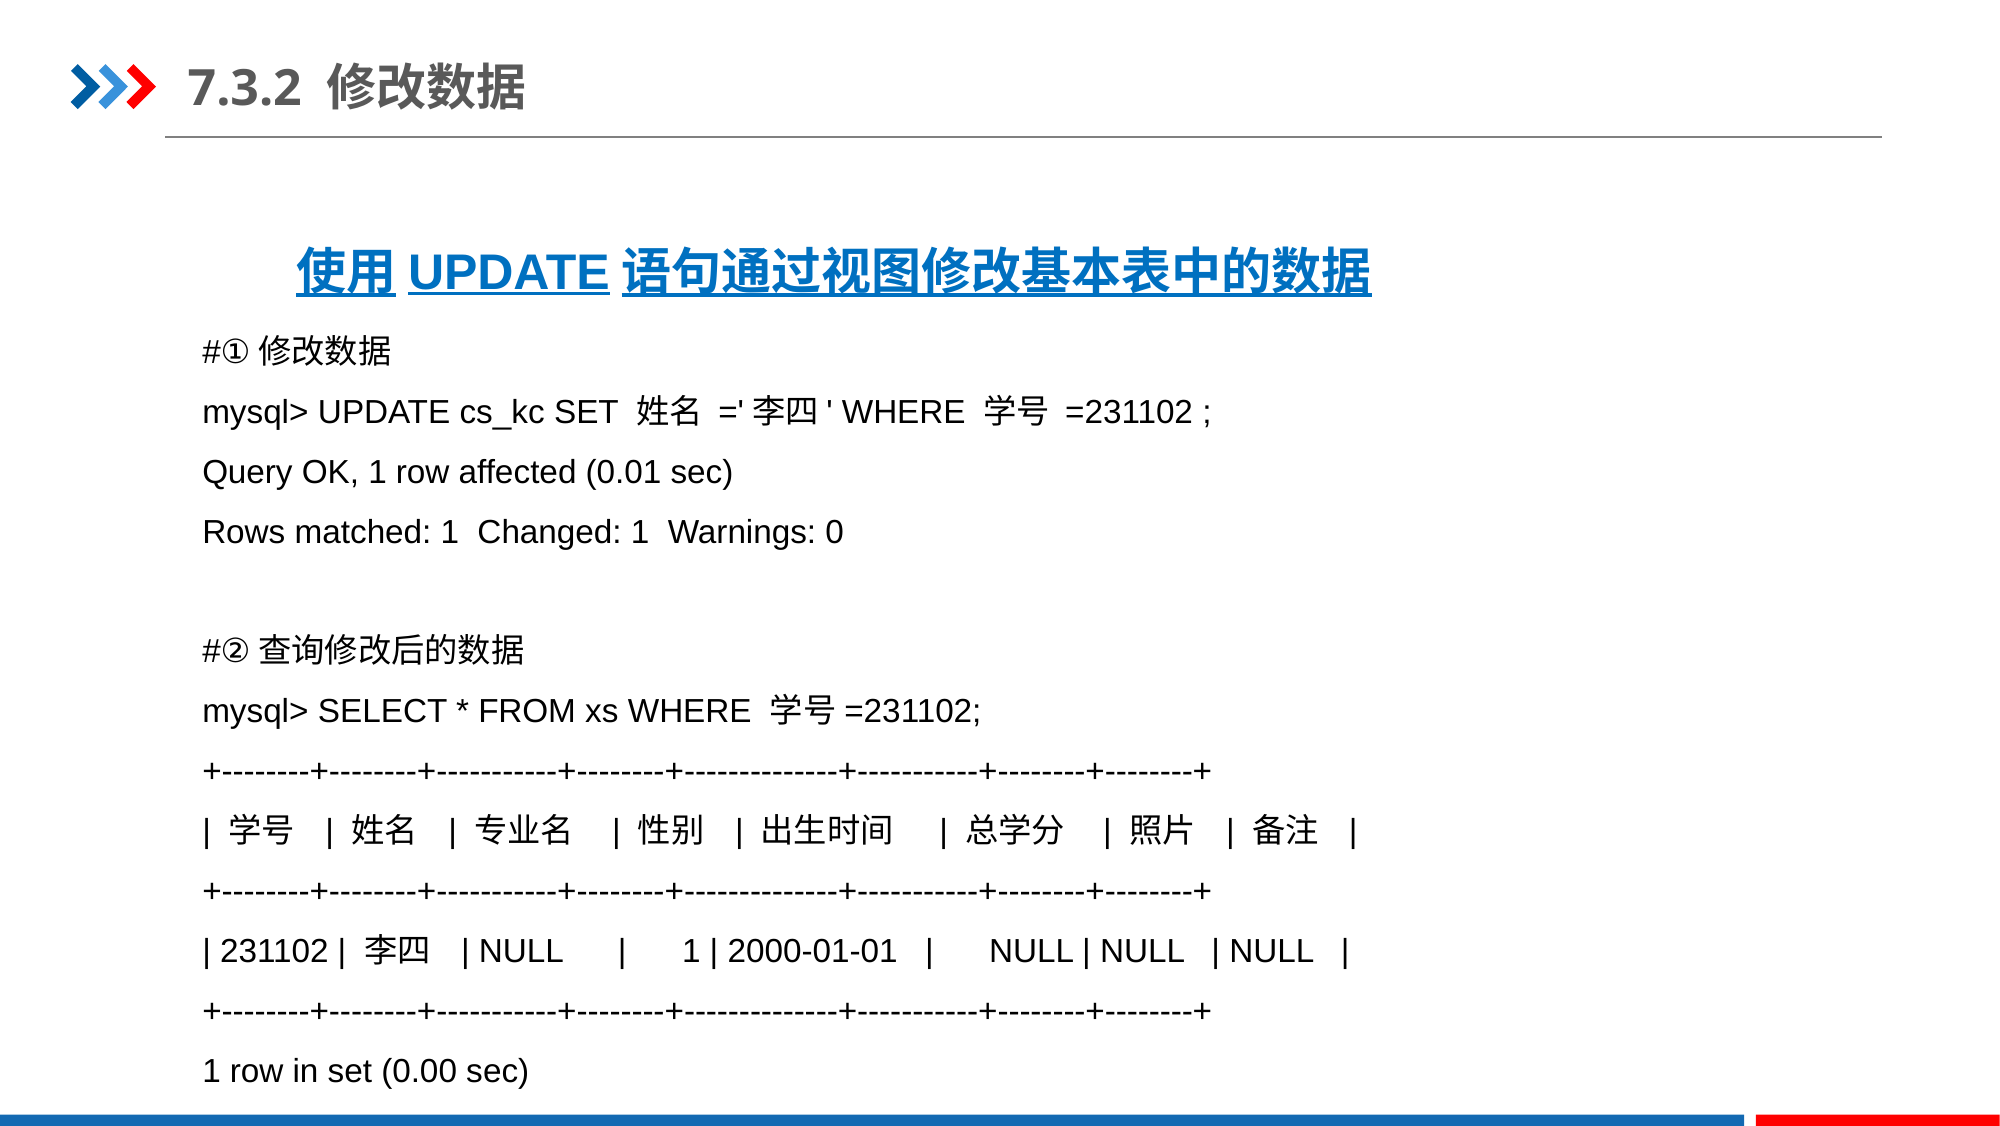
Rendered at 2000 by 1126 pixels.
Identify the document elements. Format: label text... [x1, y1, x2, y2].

text_box 使用UPDATE语句通过视图修改基本表中的数据 [281, 231, 1387, 367]
text_box 7.3.2 修改数据 [187, 43, 827, 127]
text_box #①修改数据 mysql> UPDATE cs_kc SET 姓名 ='李四' WHERE 学号 =231102 ; Query OK, 1 row affected (0.01 sec) Rows matched: 1 Changed: 1 Warnings: 0 #②查询修改后的数据 mysql> SELECT * FROM xs WHERE 学号=231102; +--------+--------+-----------+--------+--------------+-----------+--------+--------+ | 学号 | 姓名 | 专业名 | 性别 | 出生时间 | 总学分 | 照片 | 备注 | +--------+--------+-----------+--------+--------------+-----------+--------+--------+ | 231102 | 李四 | NULL | 1 | 2000-01-01 | NULL | NULL | NULL | +--------+--------+-----------+--------+--------------+-----------+--------+--------+ 1 row in set (0.00 sec) [187, 302, 1823, 1096]
